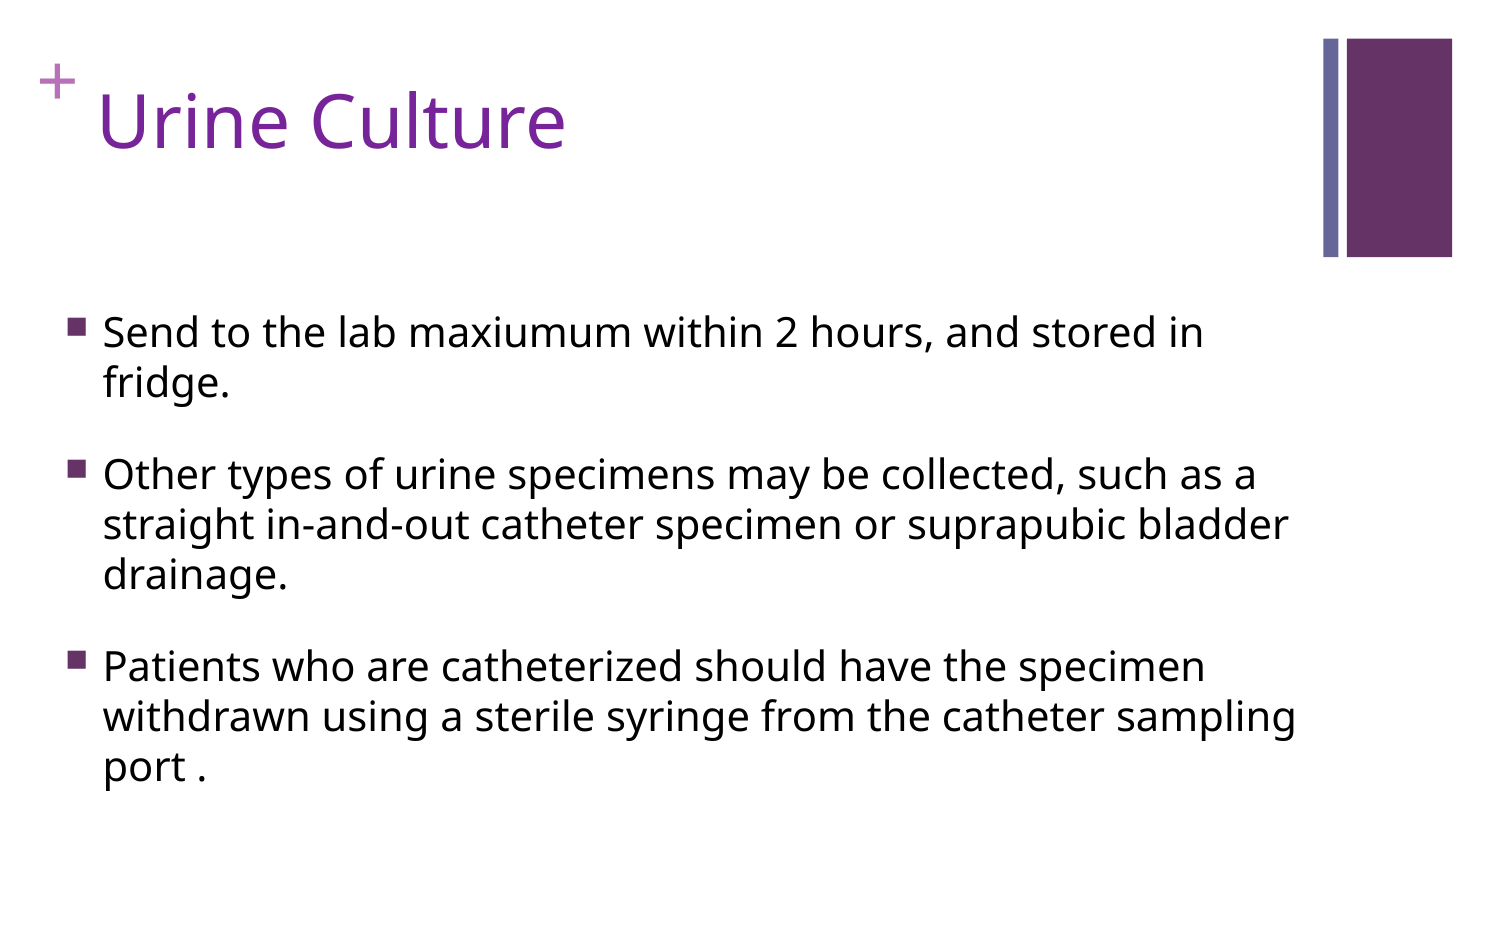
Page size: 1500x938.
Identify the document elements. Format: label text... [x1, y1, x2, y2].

title Urine Culture [81, 66, 1322, 206]
list Send to the lab maxiumum within 2 hours, and stored in fridge. Other types of urine specimens may be collected, such as a straight in-and-out catheter specimen or suprapubic bladder drainage. Patients who are catheterized should have the specimen withdrawn using a sterile syringe from the catheter sampling port . [50, 206, 1322, 838]
